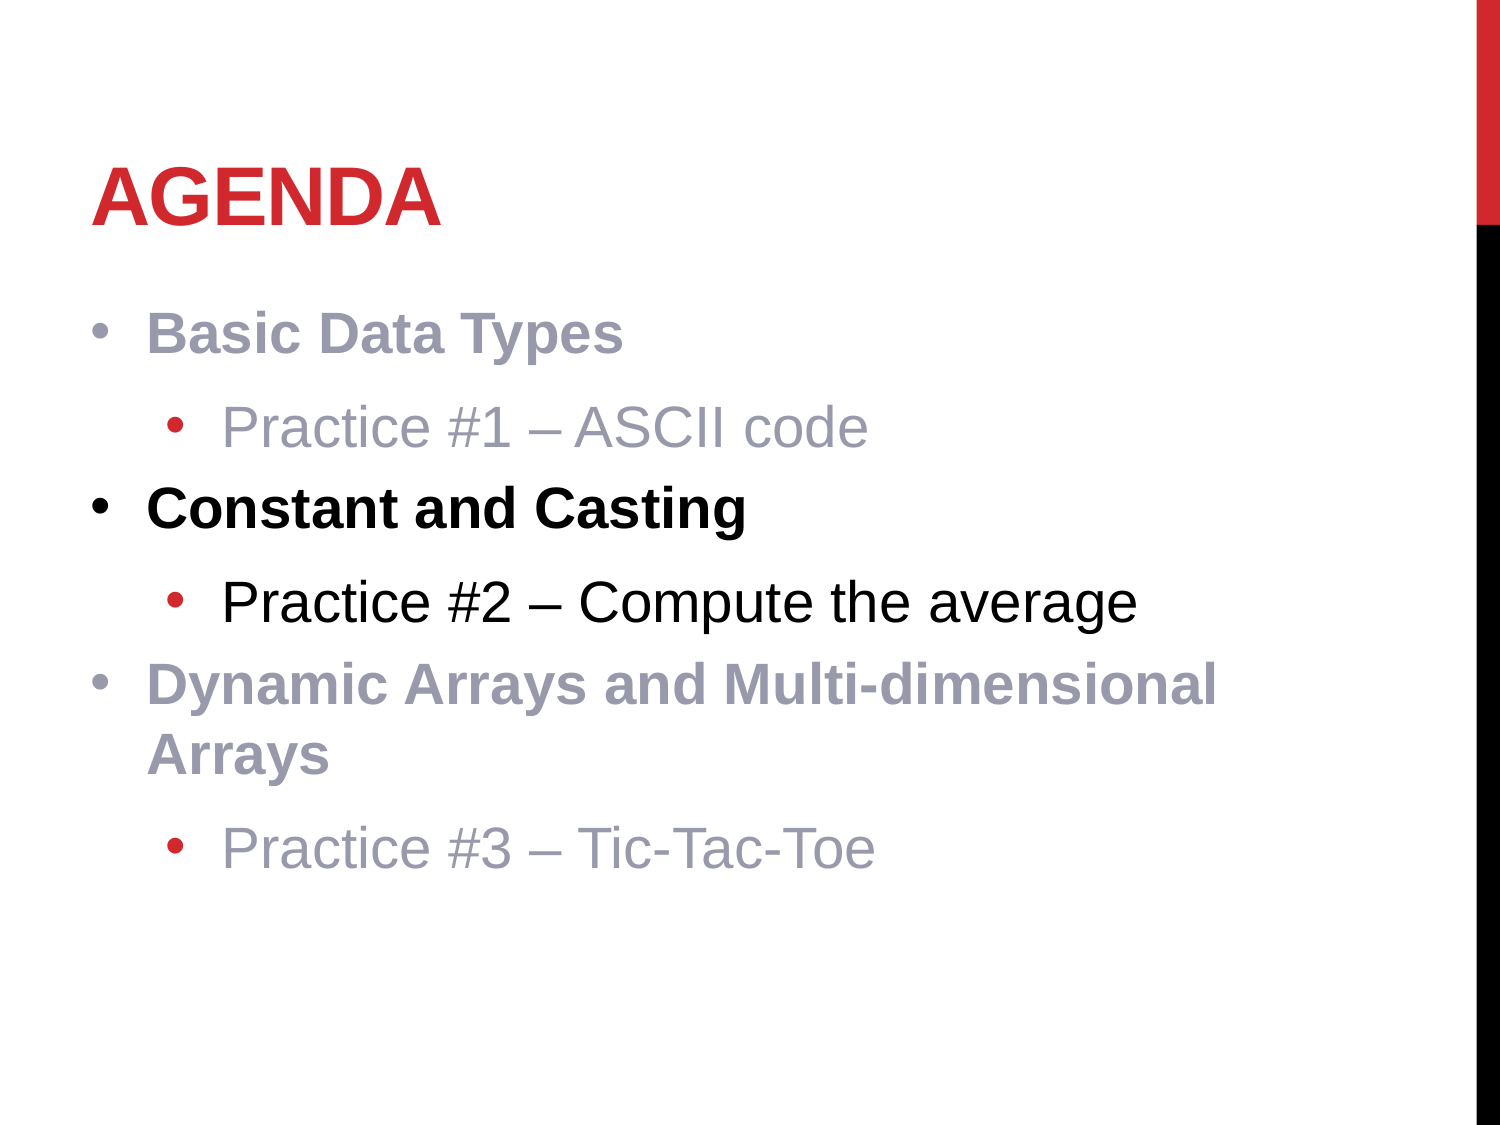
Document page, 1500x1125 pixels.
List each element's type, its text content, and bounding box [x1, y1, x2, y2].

title Agenda [75, 25, 1025, 250]
list Basic Data Types Practice #1 – ASCII code Constant and Casting Practice #2 – Compute the average Dynamic Arrays and Multi-dimensional Arrays Practice #3 – Tic-Tac-Toe [75, 287, 1325, 1005]
